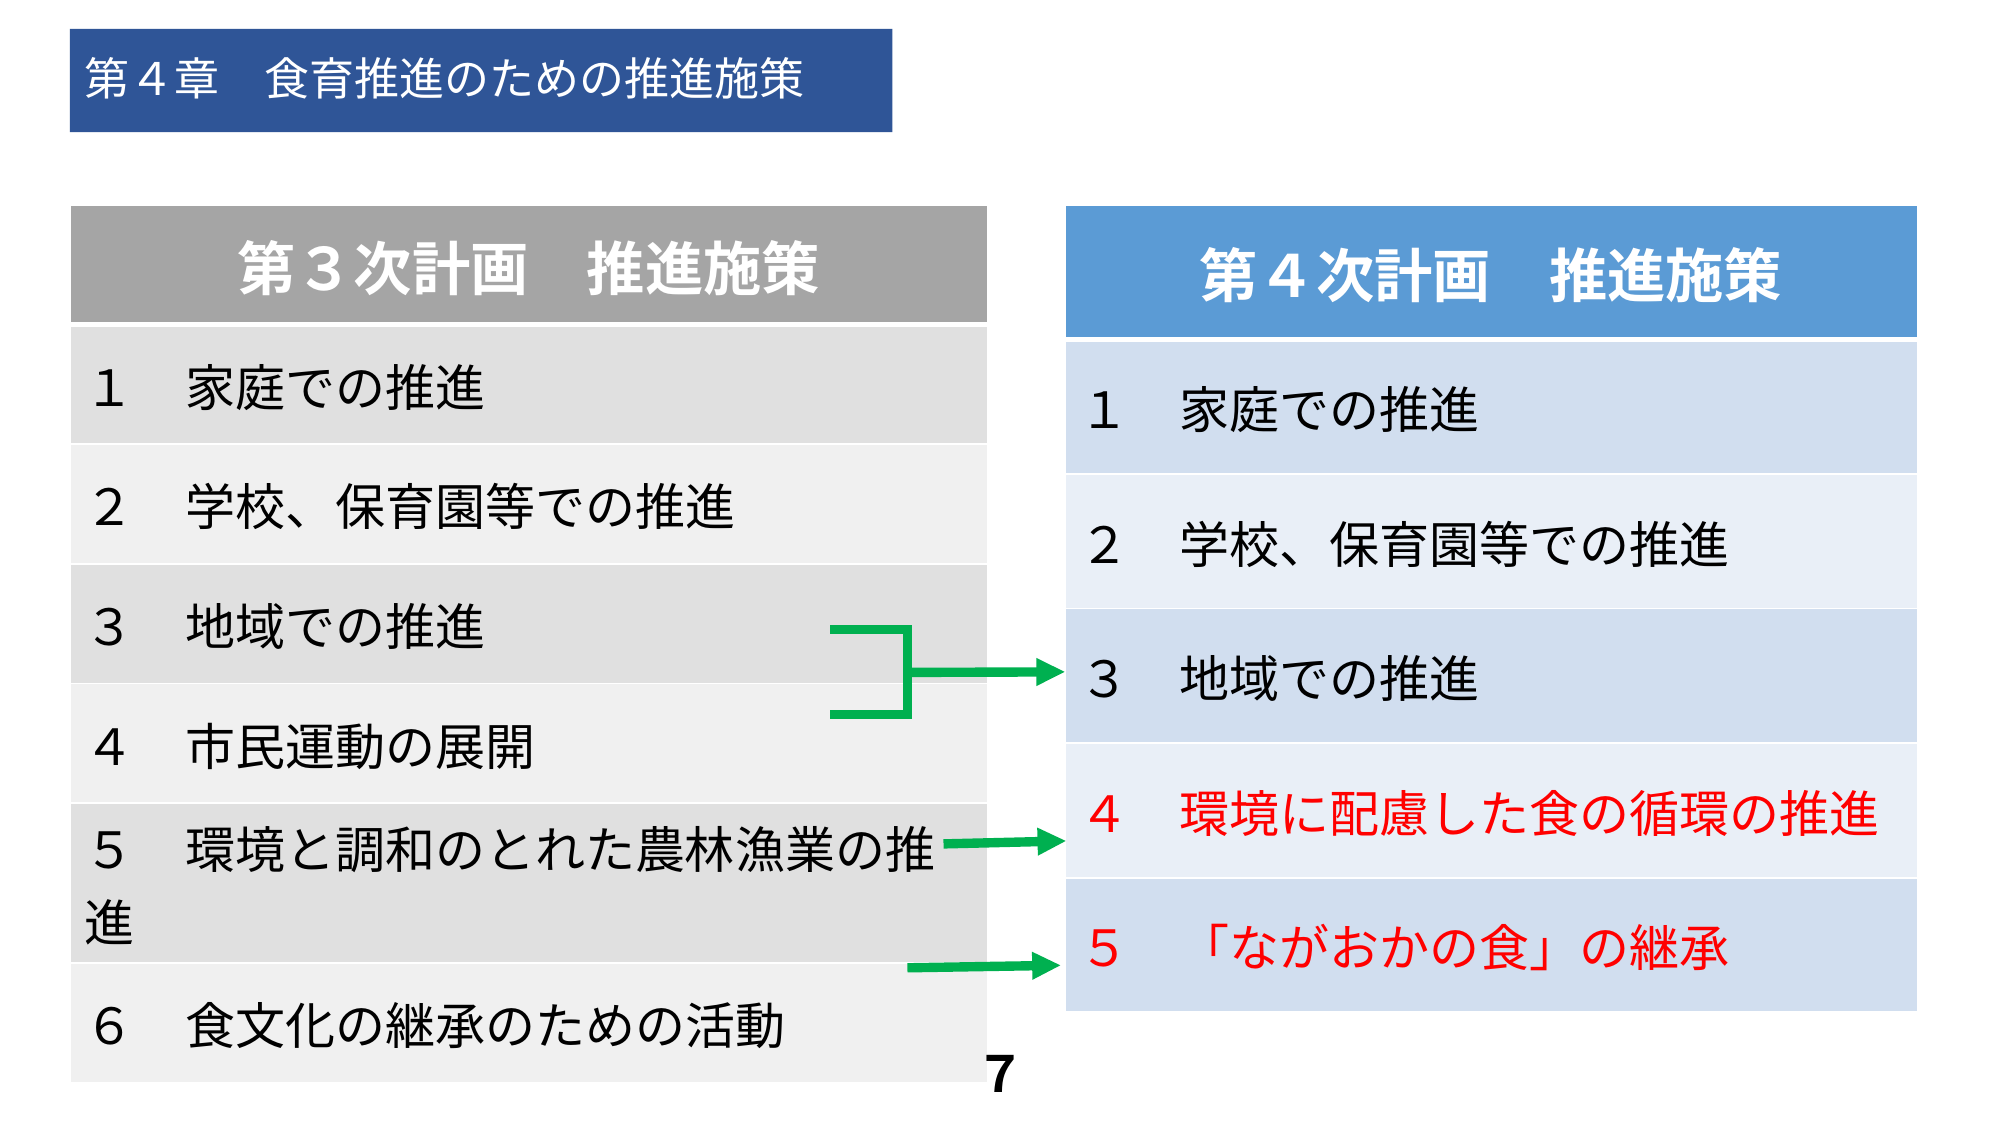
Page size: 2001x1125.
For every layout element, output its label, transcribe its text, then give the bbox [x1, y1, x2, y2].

table_cell ５ 環境と調和のとれた農林漁業の推進 [71, 804, 987, 962]
table_header 第４次計画 推進施策 [1066, 206, 1917, 337]
table_cell ３ 地域での推進 [71, 565, 987, 683]
table_cell ２ 学校、保育園等での推進 [71, 445, 987, 563]
table_cell ４ 環境に配慮した食の循環の推進 [1066, 744, 1917, 877]
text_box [830, 629, 1065, 715]
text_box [943, 840, 1066, 844]
table_cell ６ 食文化の継承のための活動 [71, 964, 987, 1082]
table_cell ４ 市民運動の展開 [71, 684, 987, 802]
table_cell ２ 学校、保育園等での推進 [1066, 475, 1917, 608]
table_cell １ 家庭での推進 [1066, 342, 1917, 473]
table_cell １ 家庭での推進 [71, 327, 987, 443]
table_cell ５ 「ながおかの食」の継承 [1066, 879, 1917, 1011]
title 第４章 食育推進のための推進施策 [69, 28, 893, 133]
table_header 第３次計画 推進施策 [71, 206, 987, 322]
footer ７ [662, 1042, 1338, 1103]
table_cell ３ 地域での推進 [1066, 609, 1917, 742]
